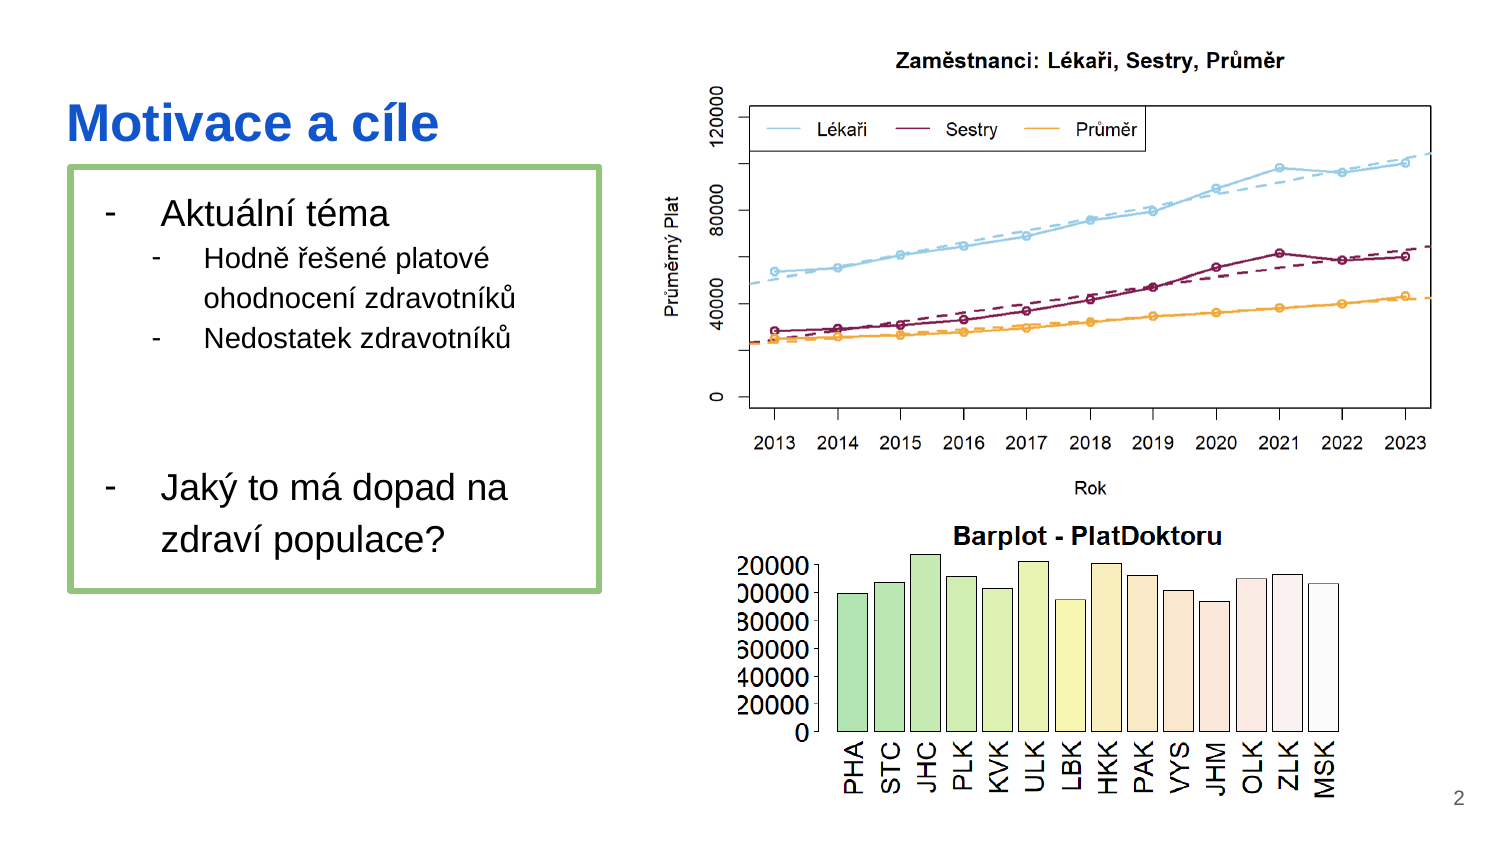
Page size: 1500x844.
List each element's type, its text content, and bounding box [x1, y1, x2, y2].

slide_number ‹#› [1389, 764, 1480, 830]
title Motivace a cíle [51, 72, 643, 167]
picture [738, 516, 1352, 804]
picture [648, 41, 1441, 509]
list Aktuální téma Hodně řešené platové ohodnocení zdravotníků Nedostatek zdravotníků Jaký to má dopad na zdraví populace? [70, 166, 600, 591]
